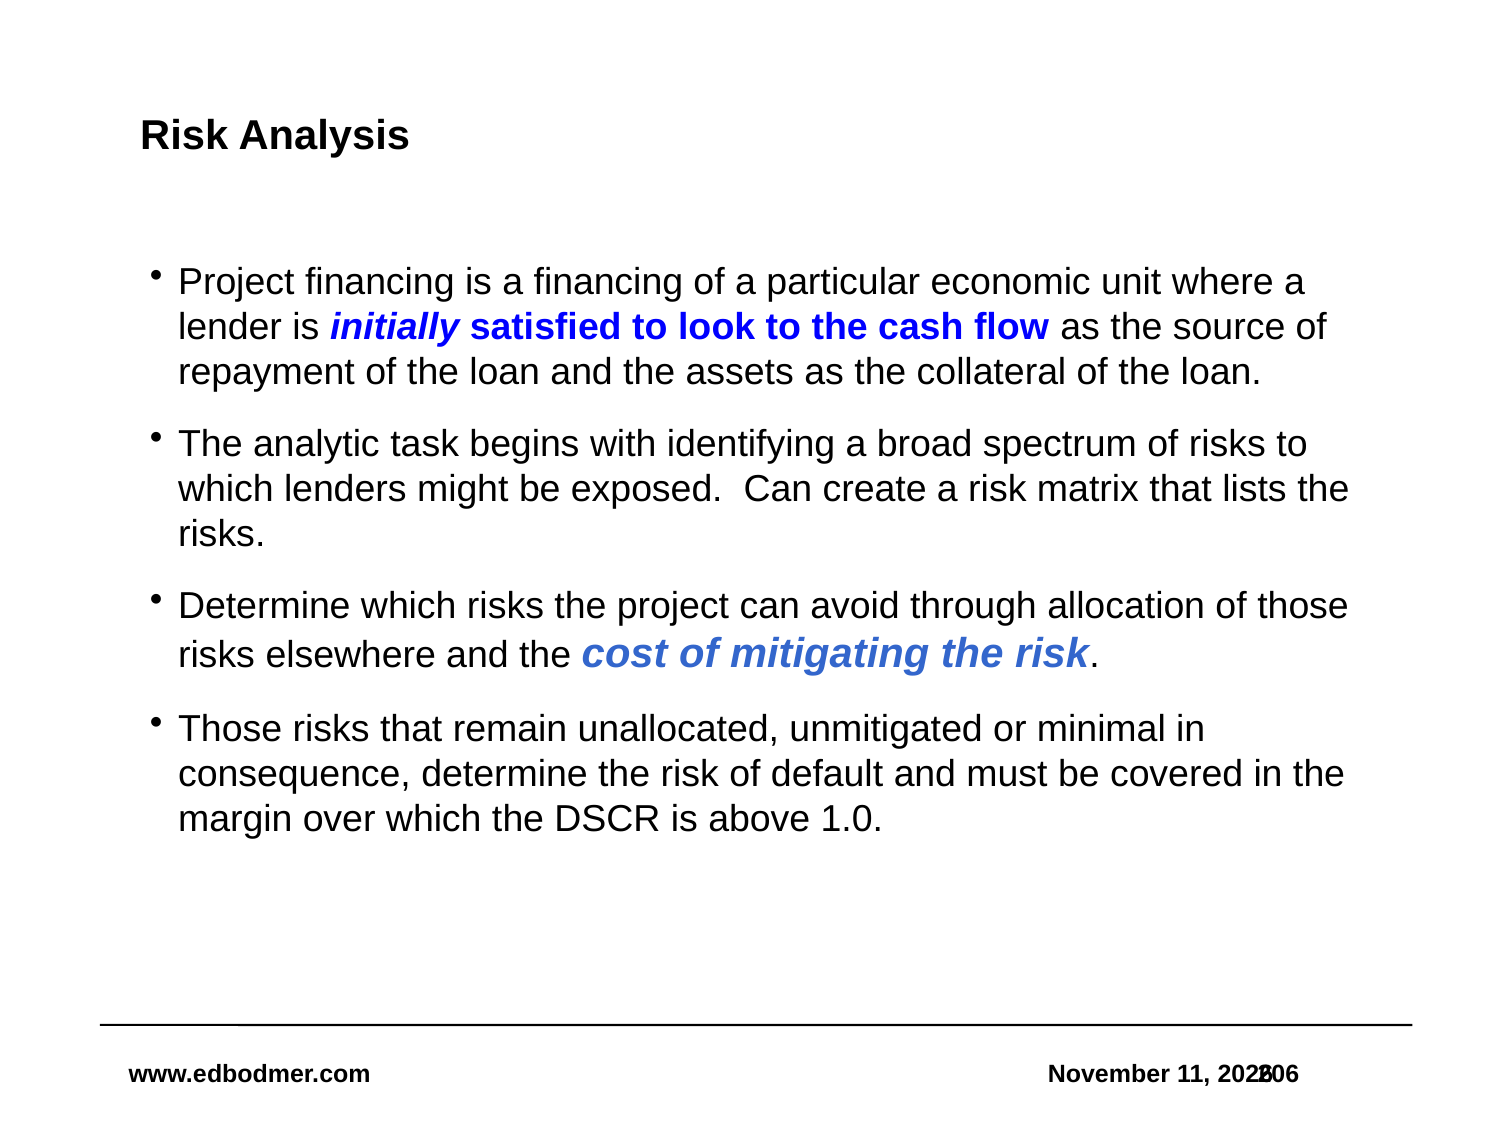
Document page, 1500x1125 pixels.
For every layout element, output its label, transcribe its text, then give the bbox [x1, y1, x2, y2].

title Risk Analysis [124, 99, 1288, 226]
list Project financing is a financing of a particular economic unit where a lender is initially satisfied to look to the cash flow as the source of repayment of the loan and the assets as the collateral of the loan. The analytic task begins with identifying a broad spectrum of risks to which lenders might be exposed. Can create a risk matrix that lists the risks. Determine which risks the project can avoid through allocation of those risks elsewhere and the cost of mitigating the risk. Those risks that remain unallocated, unmitigated or minimal in consequence, determine the risk of default and must be covered in the margin over which the DSCR is above 1.0. [124, 249, 1376, 1001]
